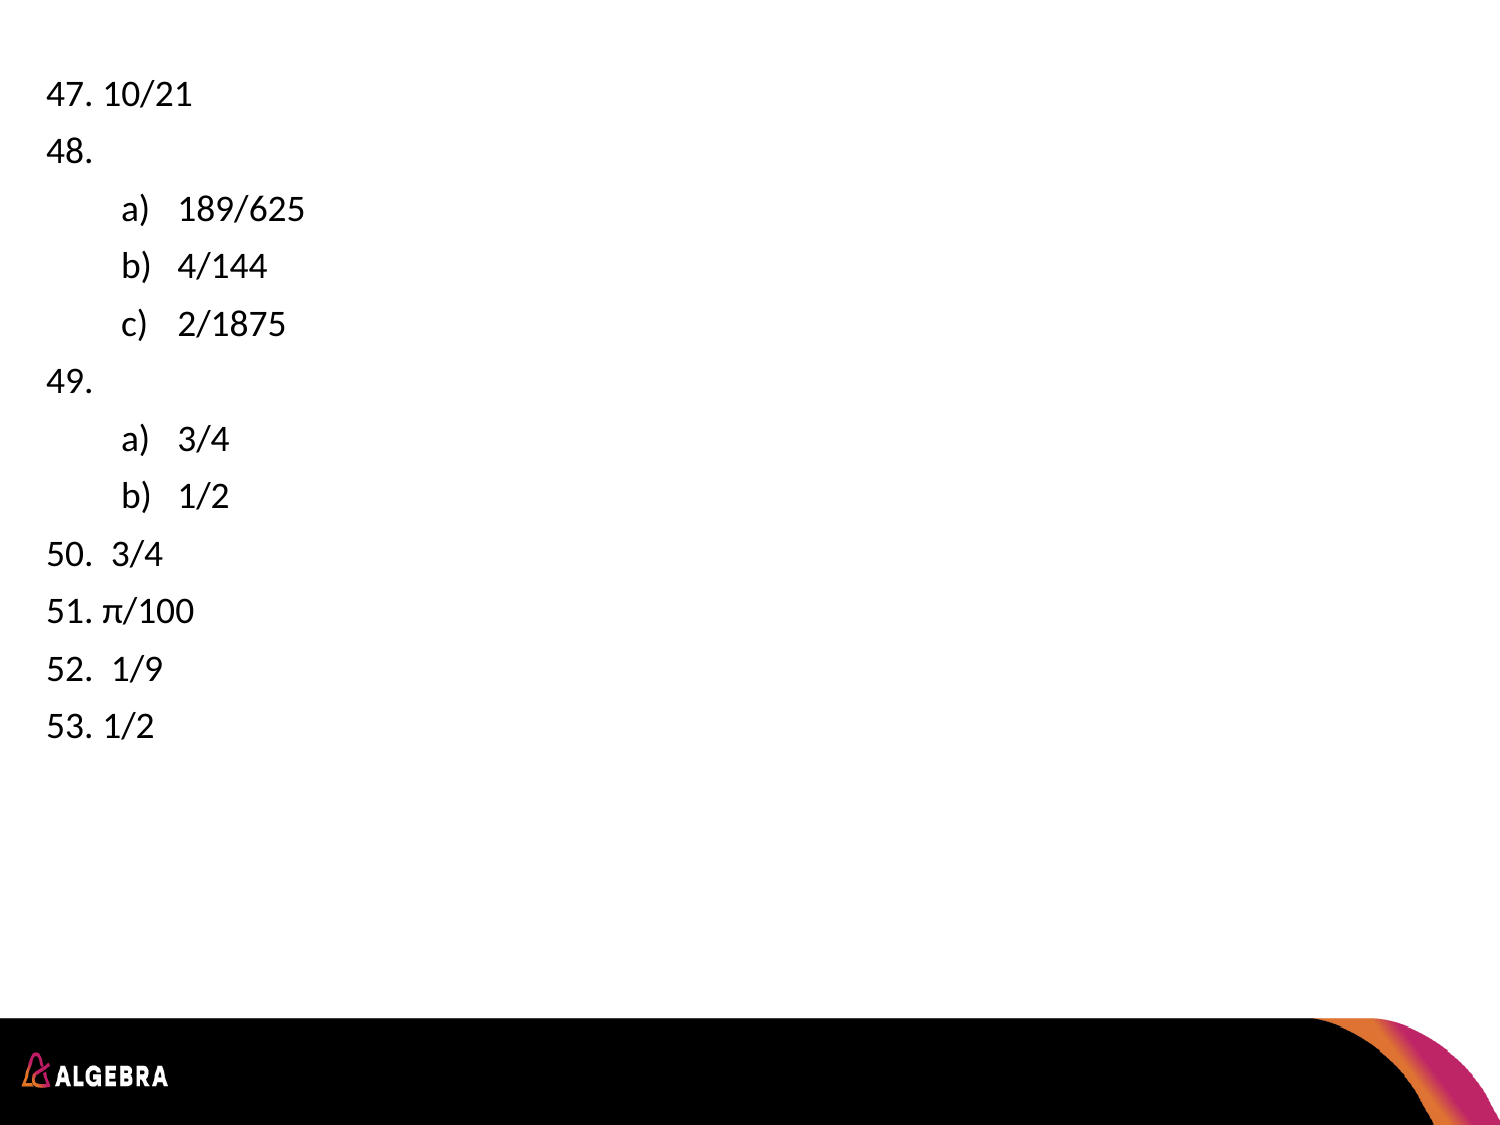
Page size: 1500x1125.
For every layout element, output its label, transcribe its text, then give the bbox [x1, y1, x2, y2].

text_box 10/21 189/625 4/144 2/1875 3/4 1/2 3/4 π/100 1/9 1/2 [31, 61, 1275, 754]
picture [0, 0, 1500, 1125]
